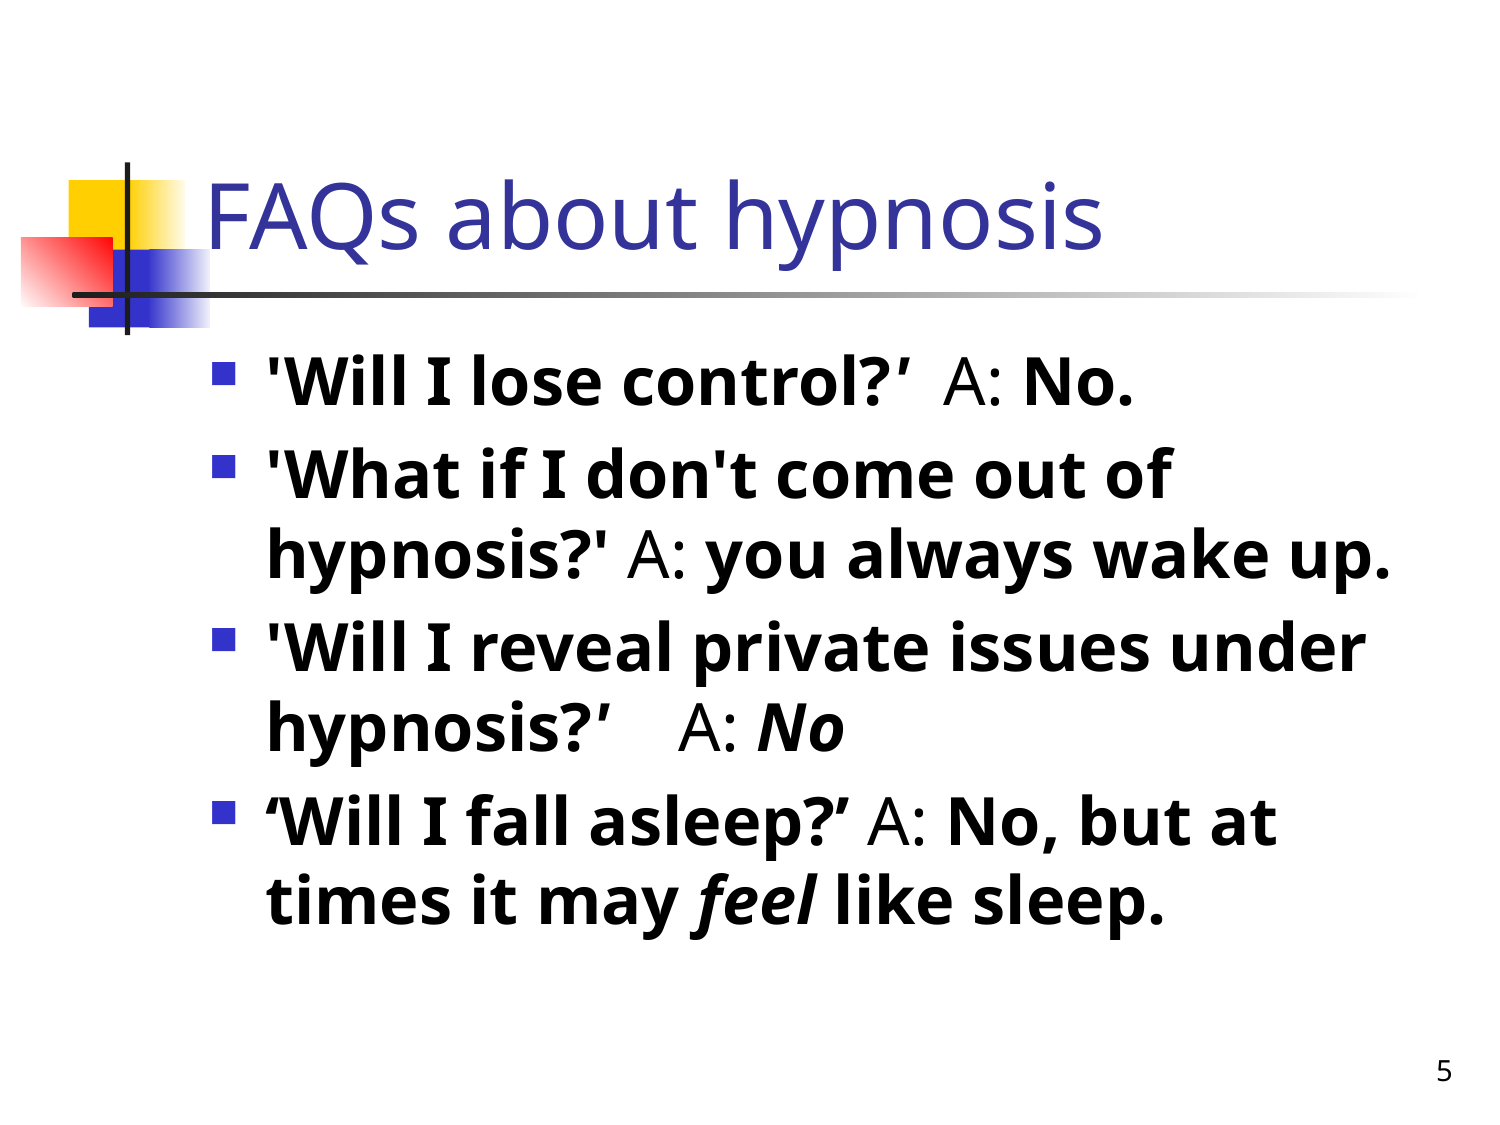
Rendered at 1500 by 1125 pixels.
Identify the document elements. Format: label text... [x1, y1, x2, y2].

list 'Will I lose control?' A: No. 'What if I don't come out of hypnosis?' A: you always wake up. 'Will I reveal private issues under hypnosis?' A: No ‘Will I fall asleep?’ A: No, but at times it may feel like sleep. [193, 331, 1469, 1006]
title FAQs about hypnosis [188, 35, 1468, 275]
slide_number 5 [1155, 1024, 1468, 1100]
